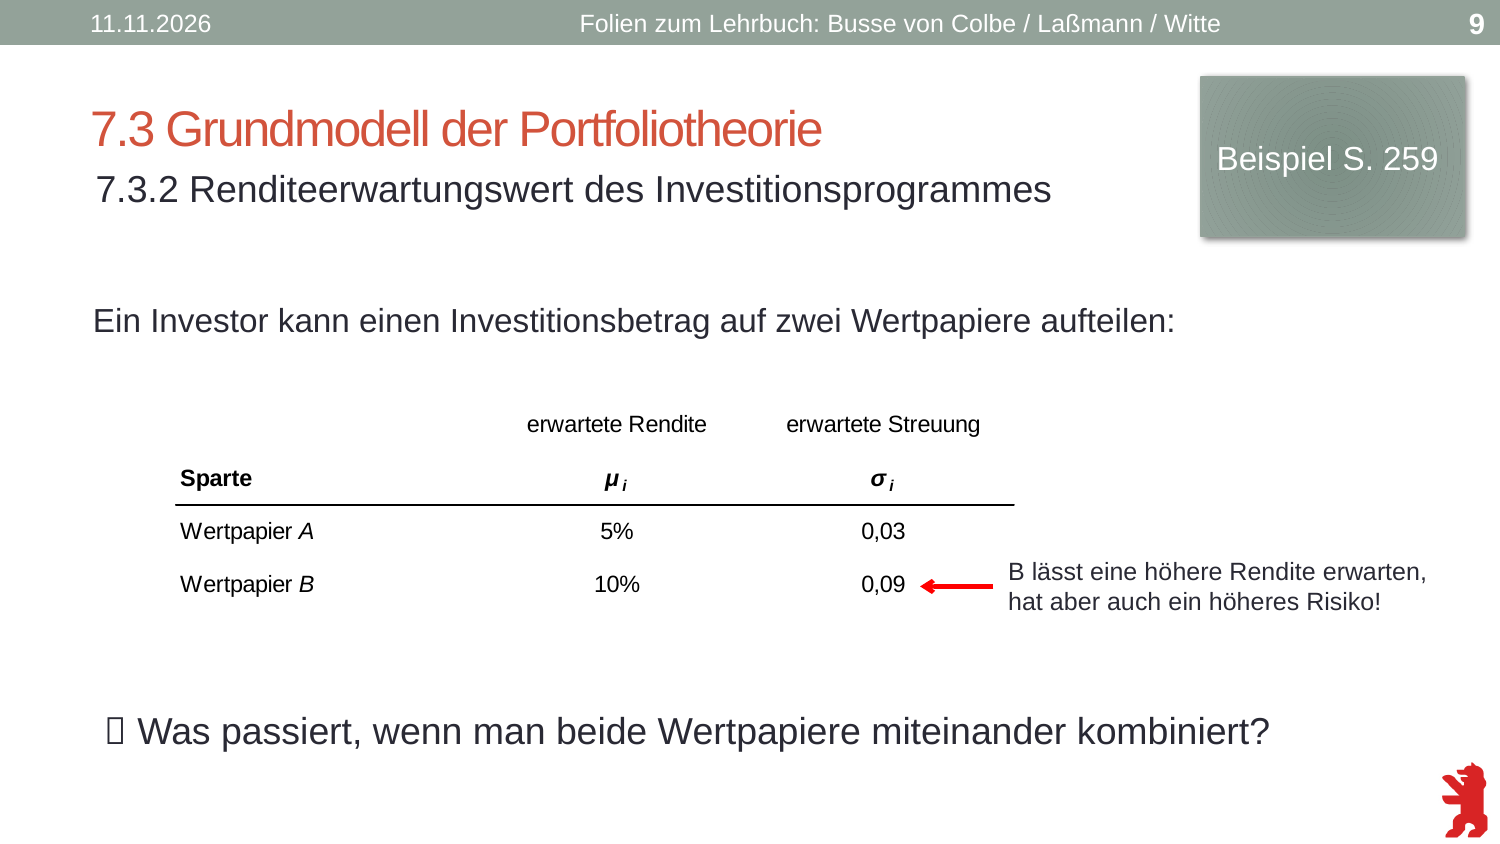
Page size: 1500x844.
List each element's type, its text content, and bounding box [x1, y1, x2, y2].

text_box  Was passiert, wenn man beide Wertpapiere miteinander kombiniert? [89, 699, 1286, 760]
text_box 7.3.2 Renditeerwartungswert des Investitionsprogrammes [80, 157, 1068, 217]
text_box Beispiel S. 259 [1200, 76, 1465, 237]
footer Folien zum Lehrbuch: Busse von Colbe / Laßmann / Witte [562, 2, 1238, 43]
text_box Ein Investor kann einen Investitionsbetrag auf zwei Wertpapiere aufteilen: [78, 291, 1193, 347]
picture [175, 397, 1017, 613]
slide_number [75, 2, 550, 43]
text_box B lässt eine höhere Rendite erwarten, hat aber auch ein höheres Risiko! [993, 548, 1483, 624]
slide_number 9 [1325, 2, 1500, 43]
picture [1434, 760, 1500, 844]
title 7.3 Grundmodell der Portfoliotheorie [75, 65, 1425, 188]
